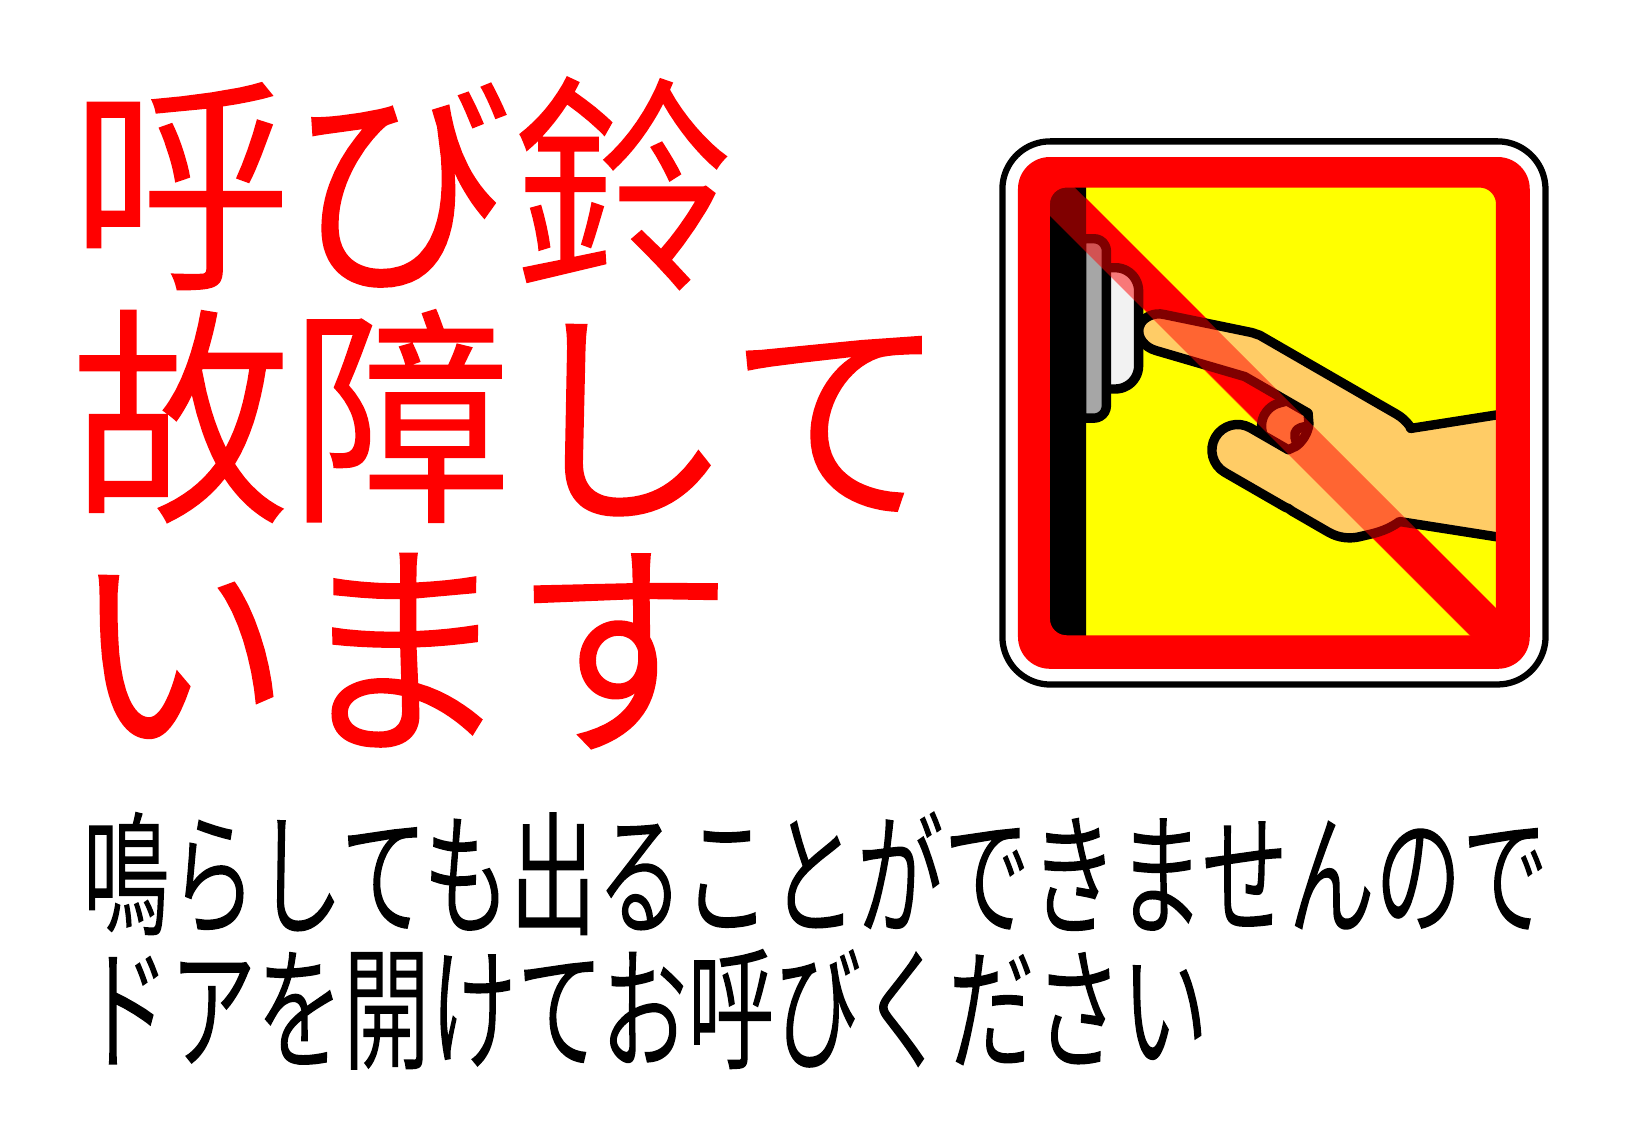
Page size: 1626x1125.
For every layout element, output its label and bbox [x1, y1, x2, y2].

text_box [1002, 141, 1546, 685]
